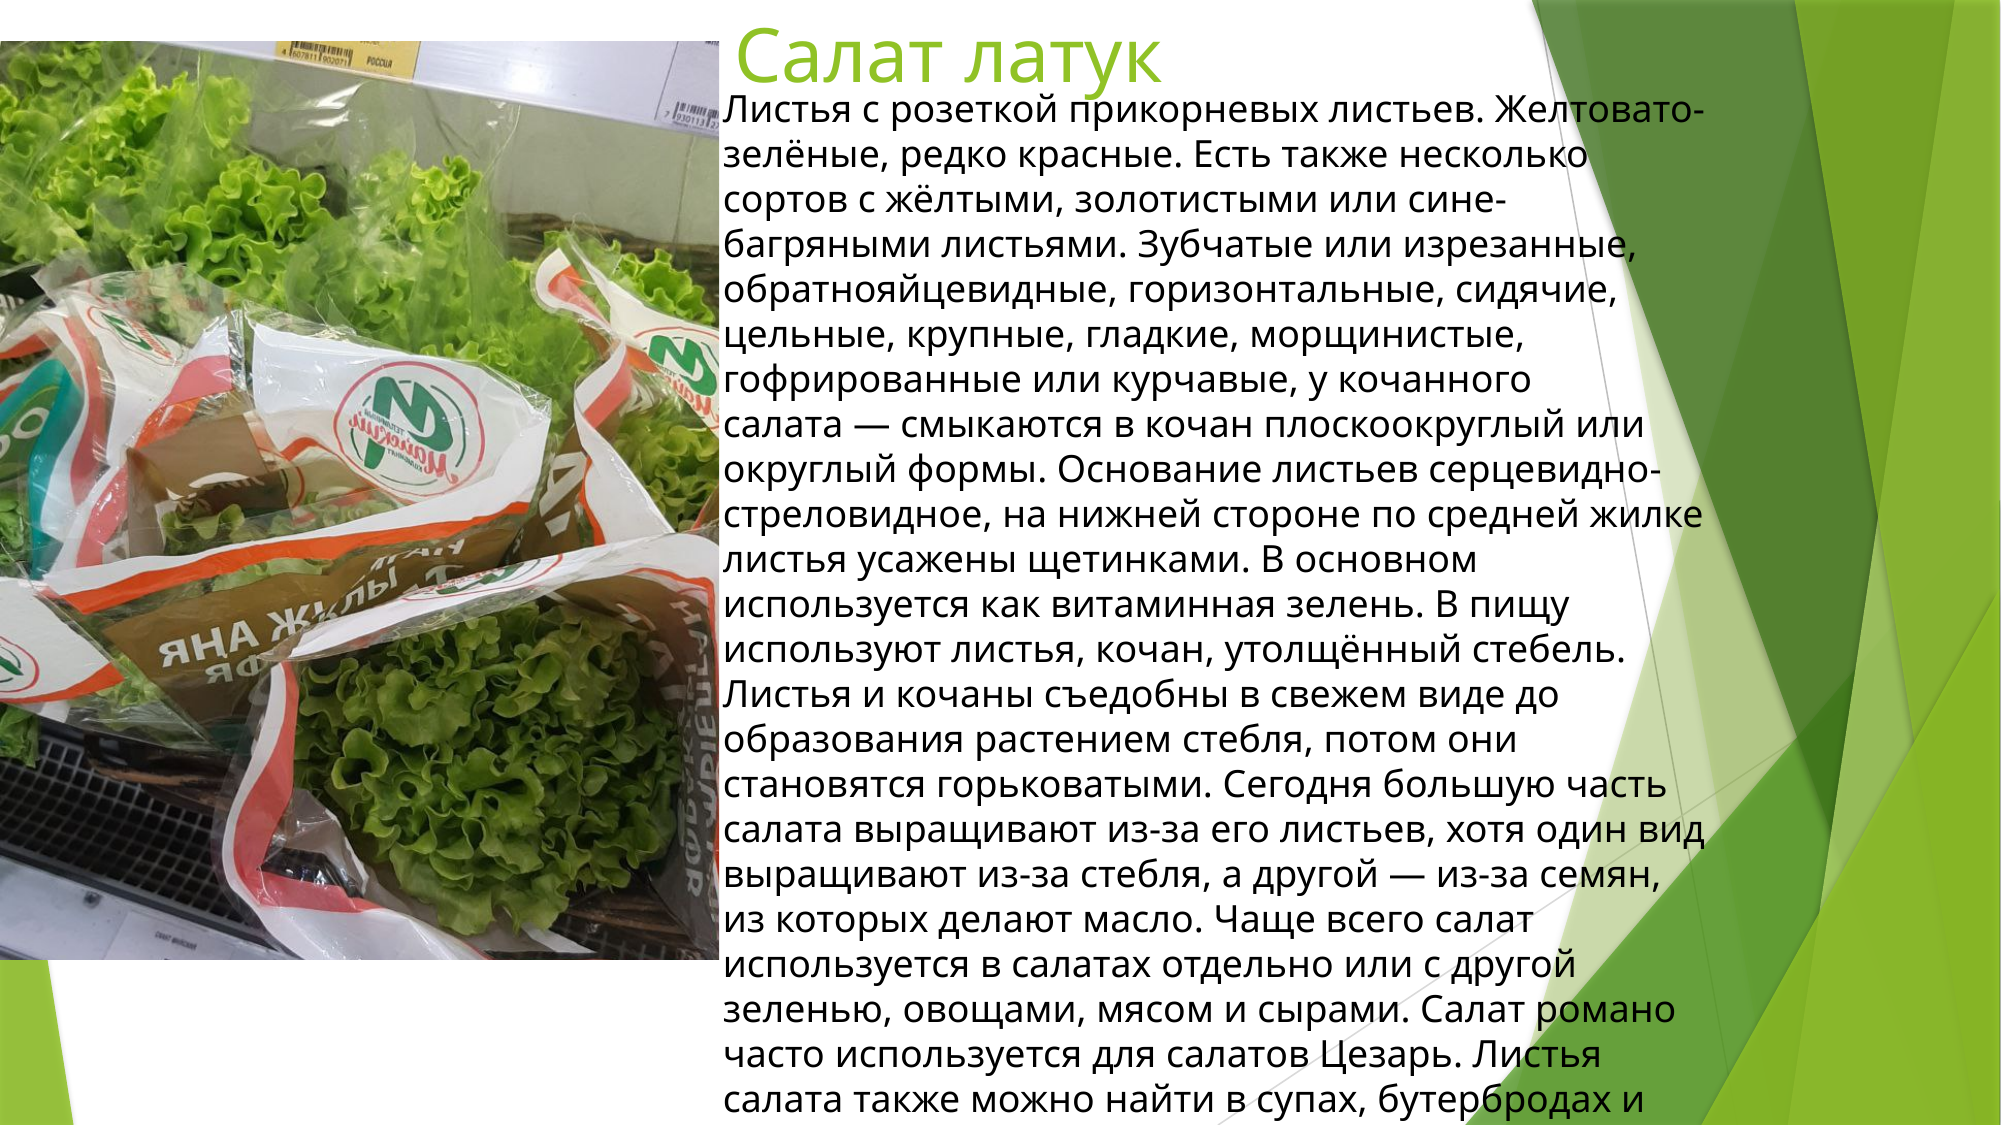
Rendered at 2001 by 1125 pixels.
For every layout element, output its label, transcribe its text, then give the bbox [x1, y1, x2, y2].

text_box Листья с розеткой прикорневых листьев. Желтовато-зелёные, редко красные. Есть также несколько сортов с жёлтыми, золотистыми или сине-багряными листьями. Зубчатые или изрезанные, обратнояйцевидные, горизонтальные, сидячие, цельные, крупные, гладкие, морщинистые, гофрированные или курчавые, у кочанного салата — смыкаются в кочан плоскоокруглый или округлый формы. Основание листьев серцевидно-стреловидное, на нижней стороне по средней жилке листья усажены щетинками. В основном используется как витаминная зелень. В пищу используют листья, кочан, утолщённый стебель. Листья и кочаны съедобны в свежем виде до образования растением стебля, потом они становятся горьковатыми. Сегодня большую часть салата выращивают из-за его листьев, хотя один вид выращивают из-за стебля, а другой — из-за семян, из которых делают масло. Чаще всего салат используется в салатах отдельно или с другой зеленью, овощами, мясом и сырами. Салат романо часто используется для салатов Цезарь. Листья салата также можно найти в супах, бутербродах и рулетах, а стебли едят как сырыми, так и приготовленными. [708, 77, 1722, 1125]
title Салат латук [719, 0, 1648, 77]
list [0, 41, 720, 960]
